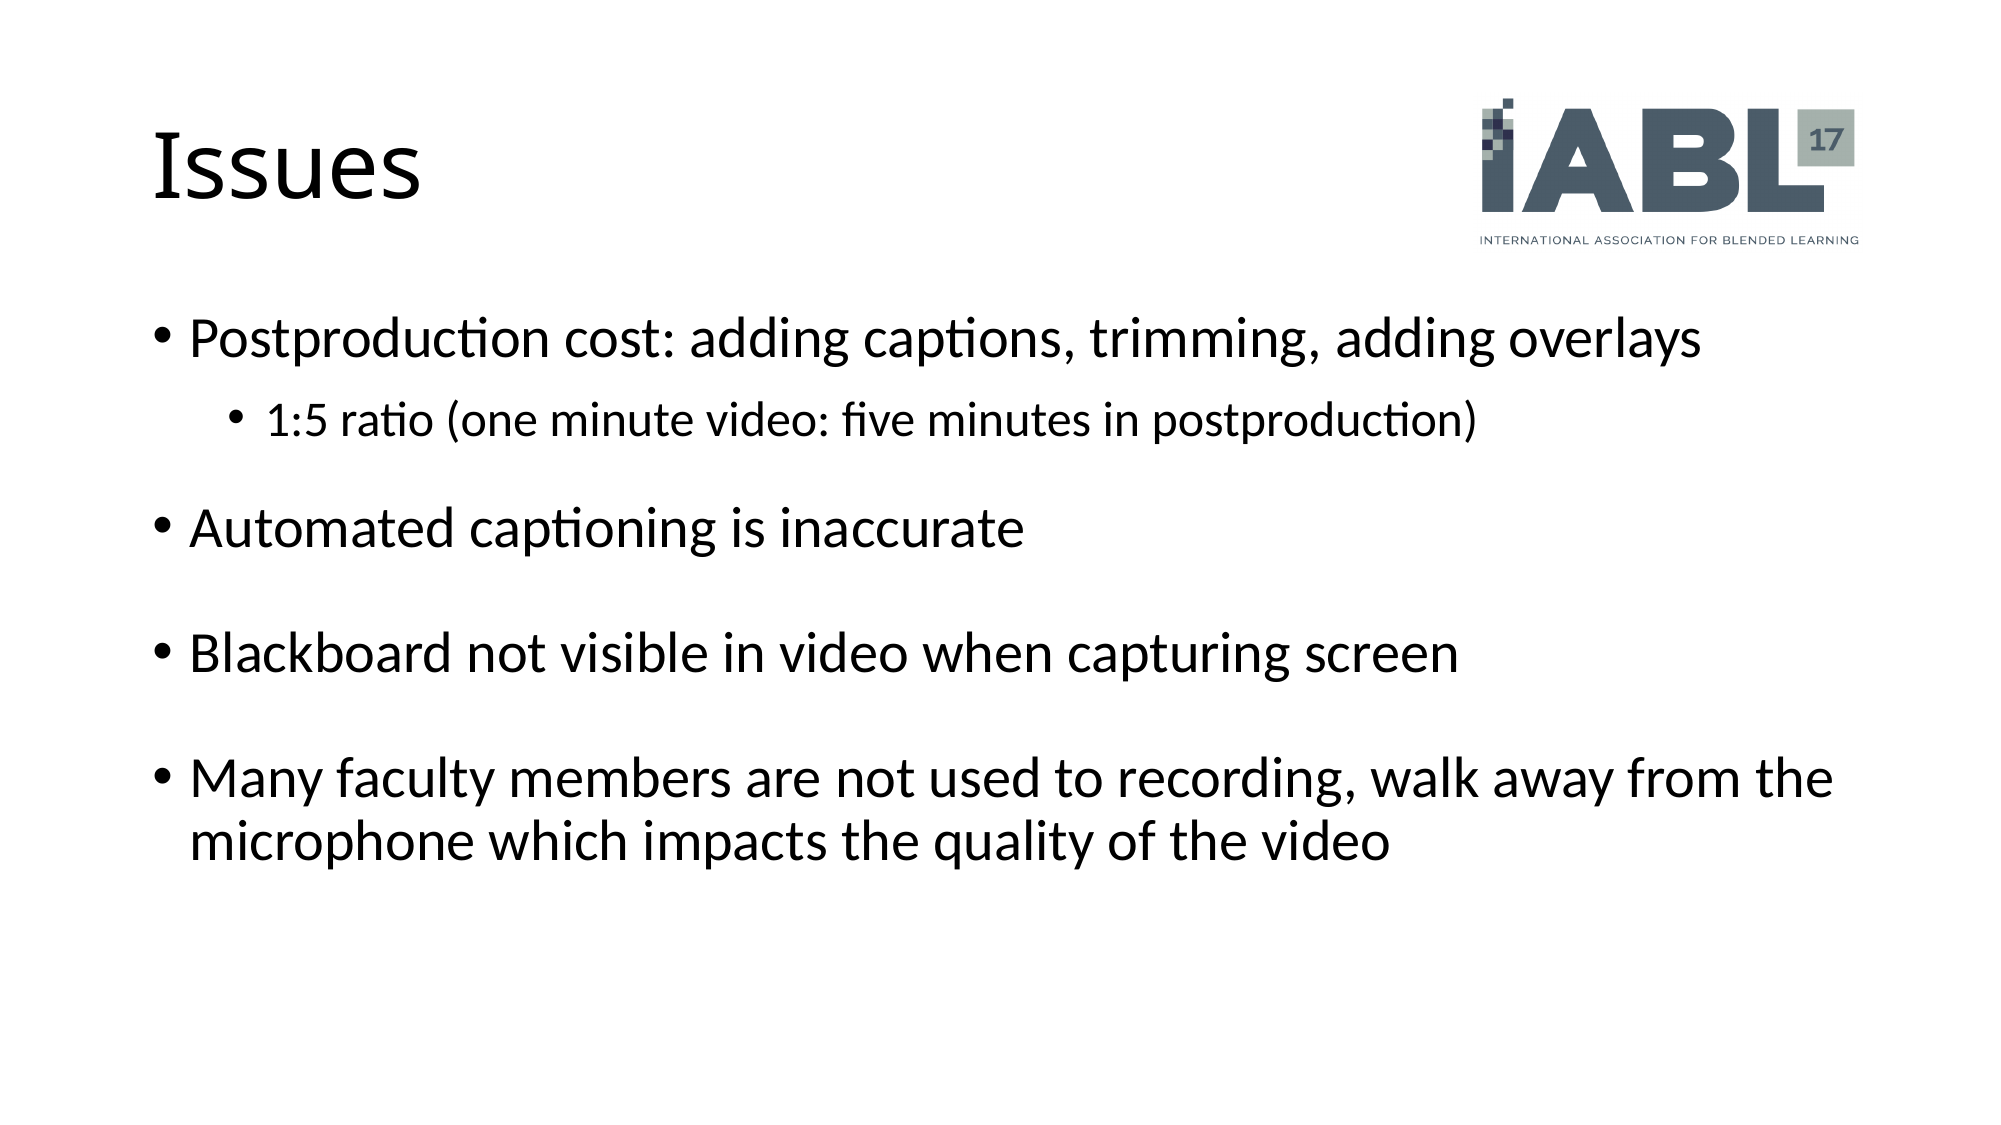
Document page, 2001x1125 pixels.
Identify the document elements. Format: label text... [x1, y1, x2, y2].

list Postproduction cost: adding captions, trimming, adding overlays 1:5 ratio (one minute video: five minutes in postproduction) Automated captioning is inaccurate Blackboard not visible in video when capturing screen Many faculty members are not used to recording, walk away from the microphone which impacts the quality of the video [137, 299, 1863, 1014]
title Issues [137, 59, 1863, 278]
